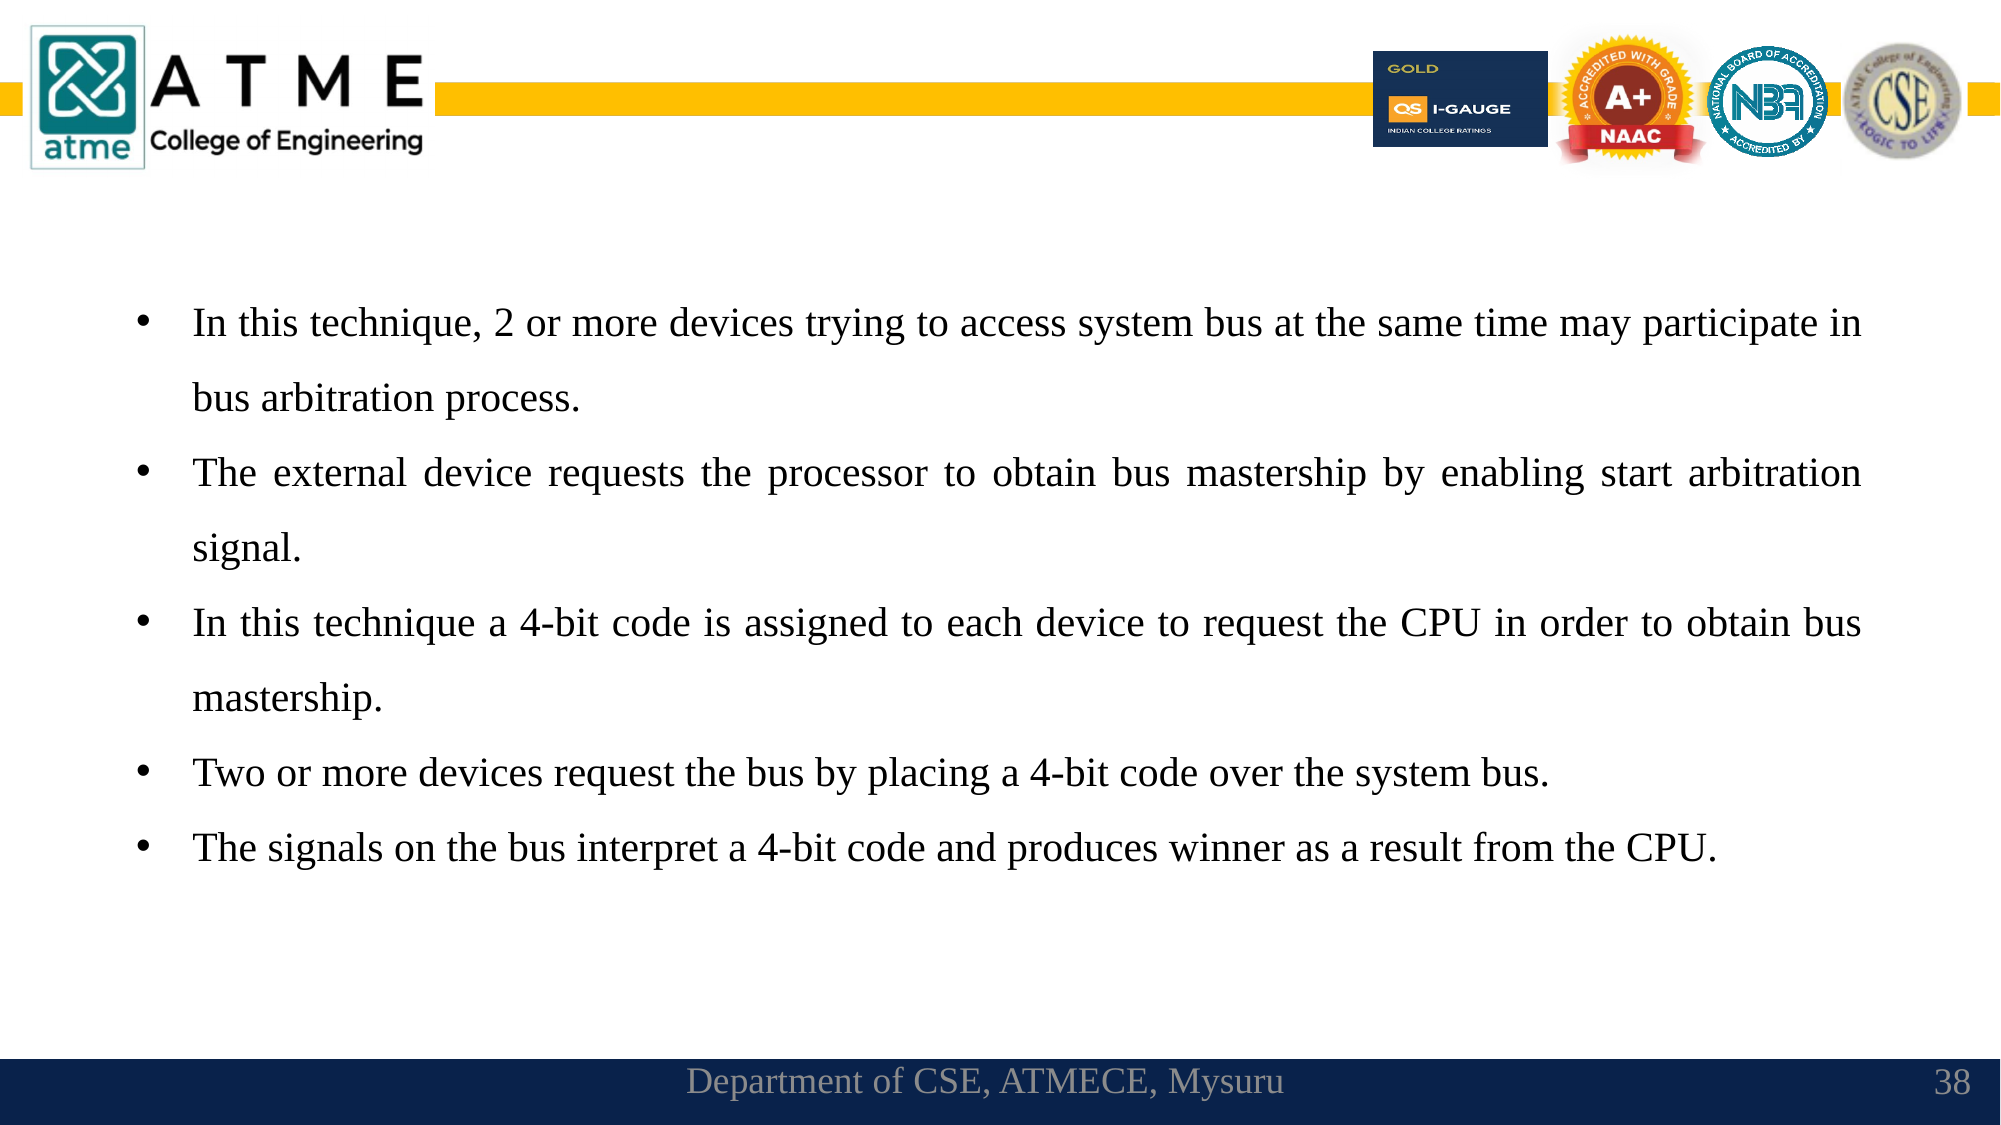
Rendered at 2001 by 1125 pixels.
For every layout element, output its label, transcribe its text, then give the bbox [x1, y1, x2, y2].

text_box In this technique, 2 or more devices trying to access system bus at the same time may participate in bus arbitration process. The external device requests the processor to obtain bus mastership by enabling start arbitration signal. In this technique a 4-bit code is assigned to each device to request the CPU in order to obtain bus mastership. Two or more devices request the bus by placing a 4-bit code over the system bus. The signals on the bus interpret a 4-bit code and produces winner as a result from the CPU. [121, 262, 1879, 953]
picture [22, 15, 435, 178]
picture [0, 1059, 2001, 1125]
footer Department of CSE, ATMECE, Mysuru [501, 1056, 1470, 1102]
picture [1840, 26, 1968, 176]
picture [1373, 20, 1828, 180]
slide_number 38 [1511, 1057, 1972, 1103]
